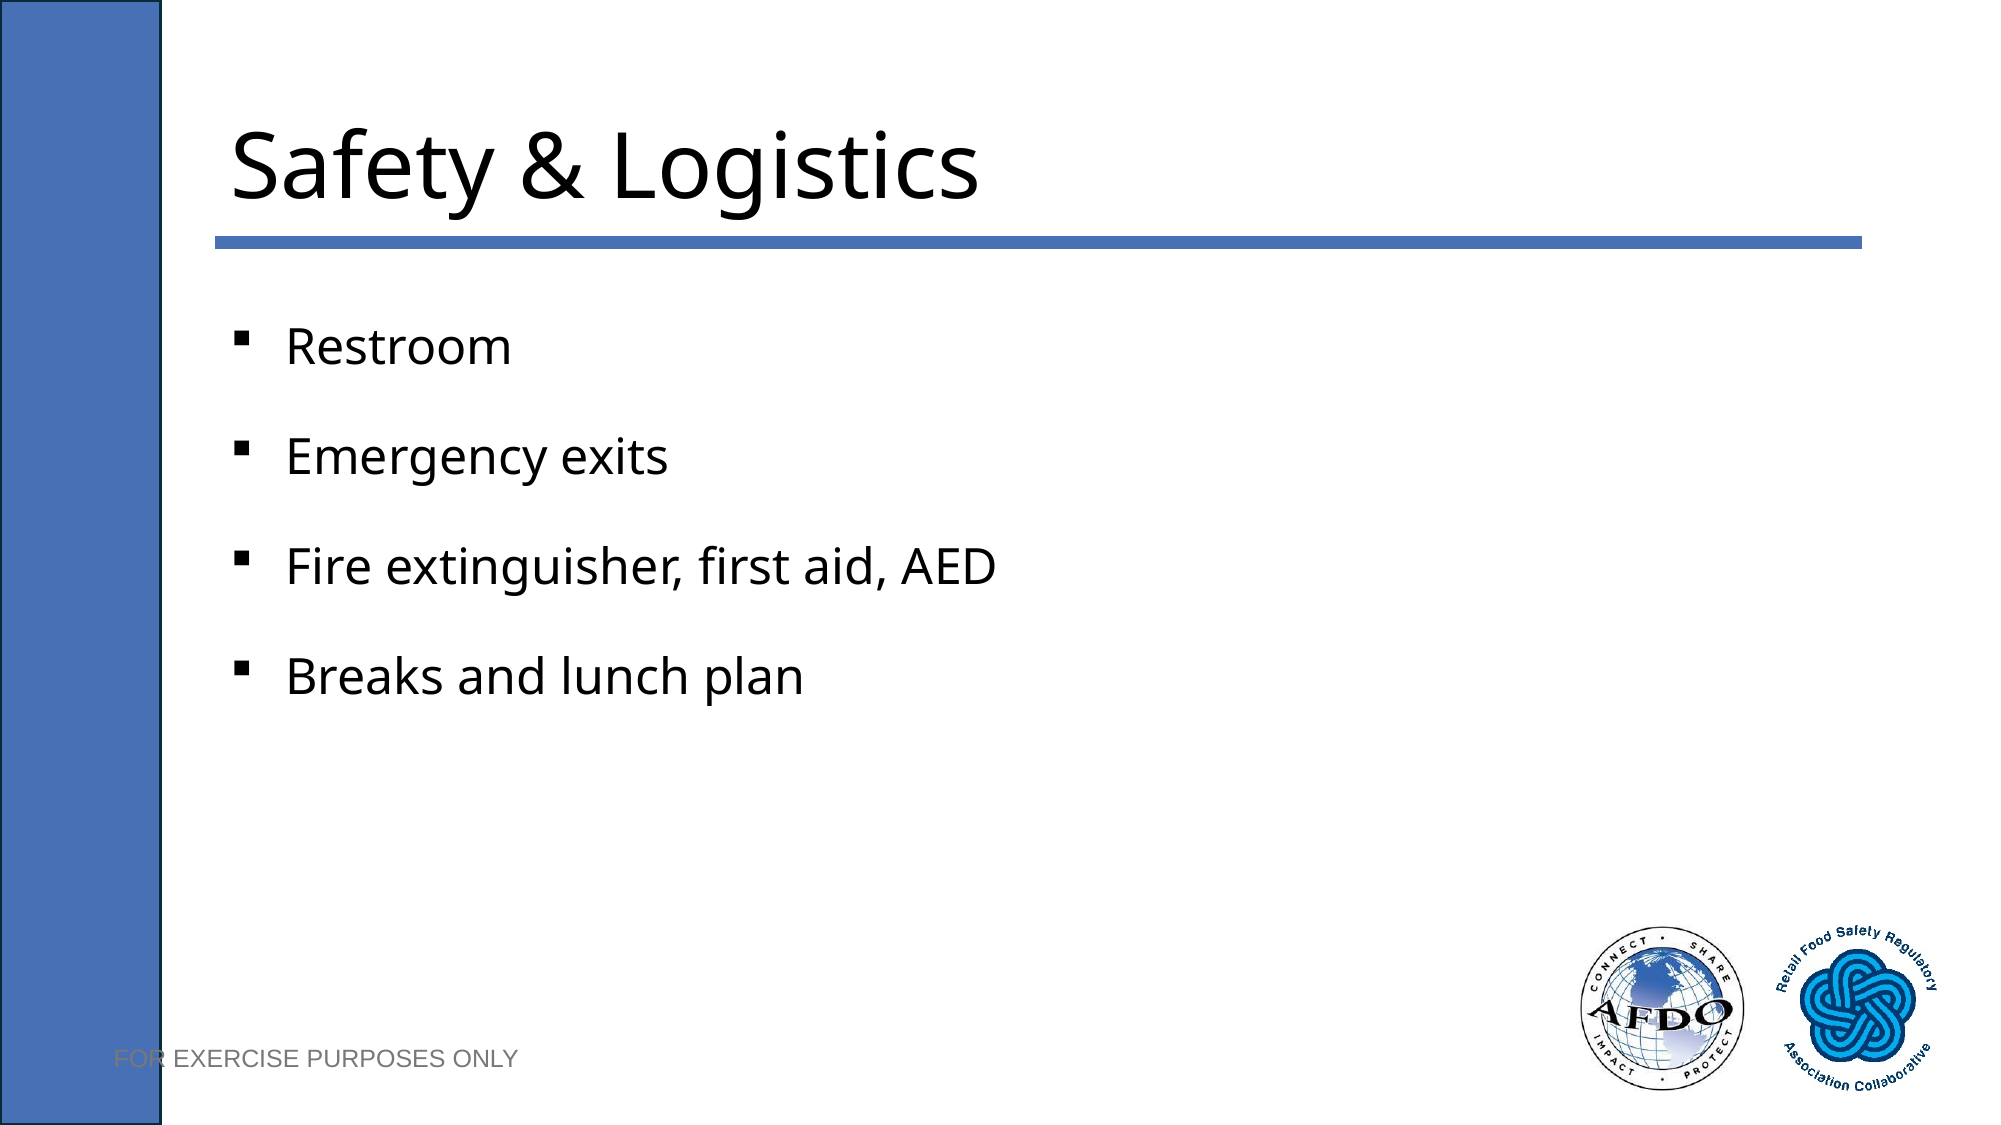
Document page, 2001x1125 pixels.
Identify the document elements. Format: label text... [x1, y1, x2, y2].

picture [1579, 925, 1745, 1091]
footer FOR EXERCISE PURPOSES ONLY [0, 1042, 634, 1103]
picture [1776, 925, 1937, 1091]
list Restroom Emergency exits Fire extinguisher, first aid, AED Breaks and lunch plan [215, 306, 1863, 677]
title Safety & Logistics [215, 110, 1863, 227]
